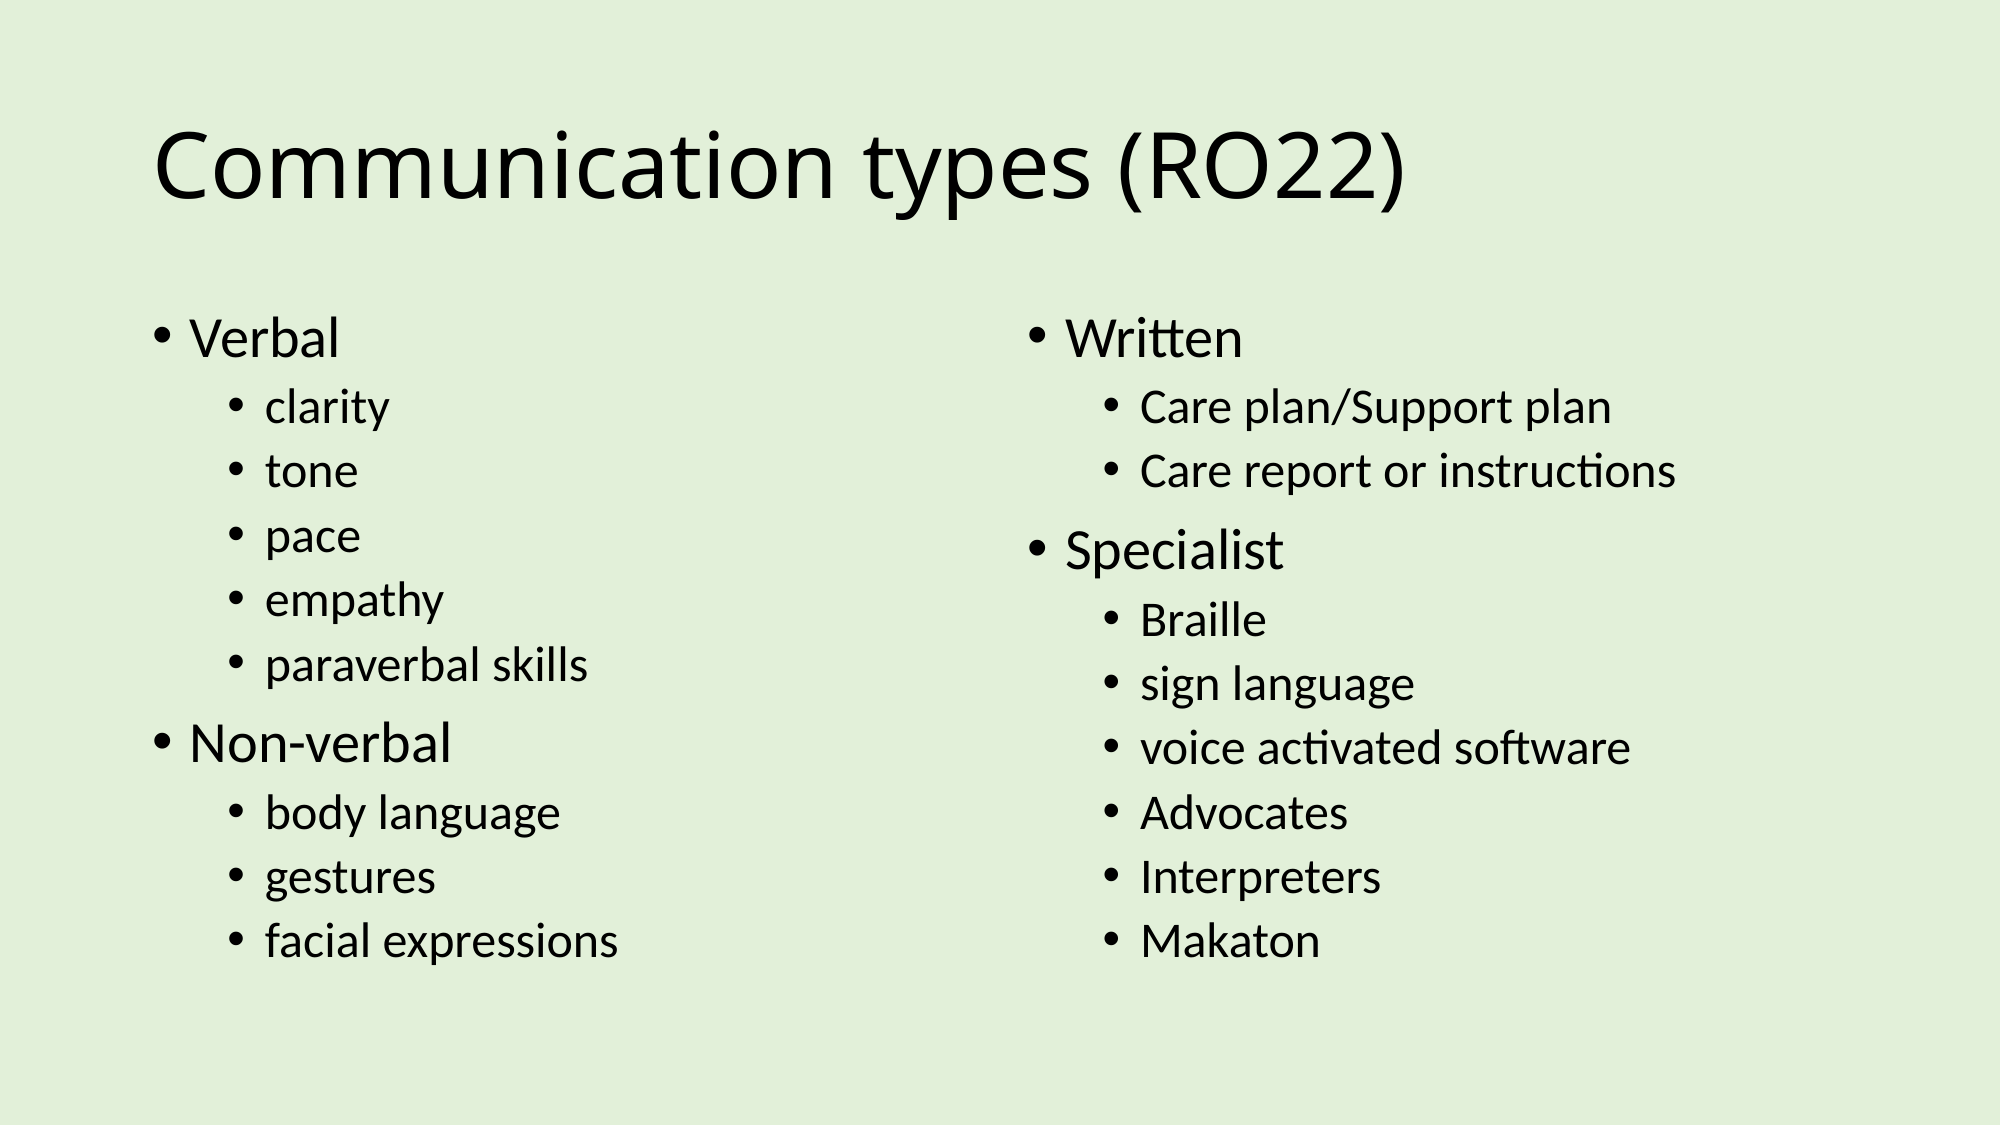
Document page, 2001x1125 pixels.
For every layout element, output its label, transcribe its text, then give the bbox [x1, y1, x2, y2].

list Written Care plan/Support plan Care report or instructions Specialist Braille sign language voice activated software Advocates Interpreters Makaton [1012, 299, 1863, 1014]
list Verbal clarity tone pace empathy paraverbal skills Non-verbal body language gestures facial expressions [137, 299, 988, 1014]
title Communication types (RO22) [137, 59, 1863, 278]
